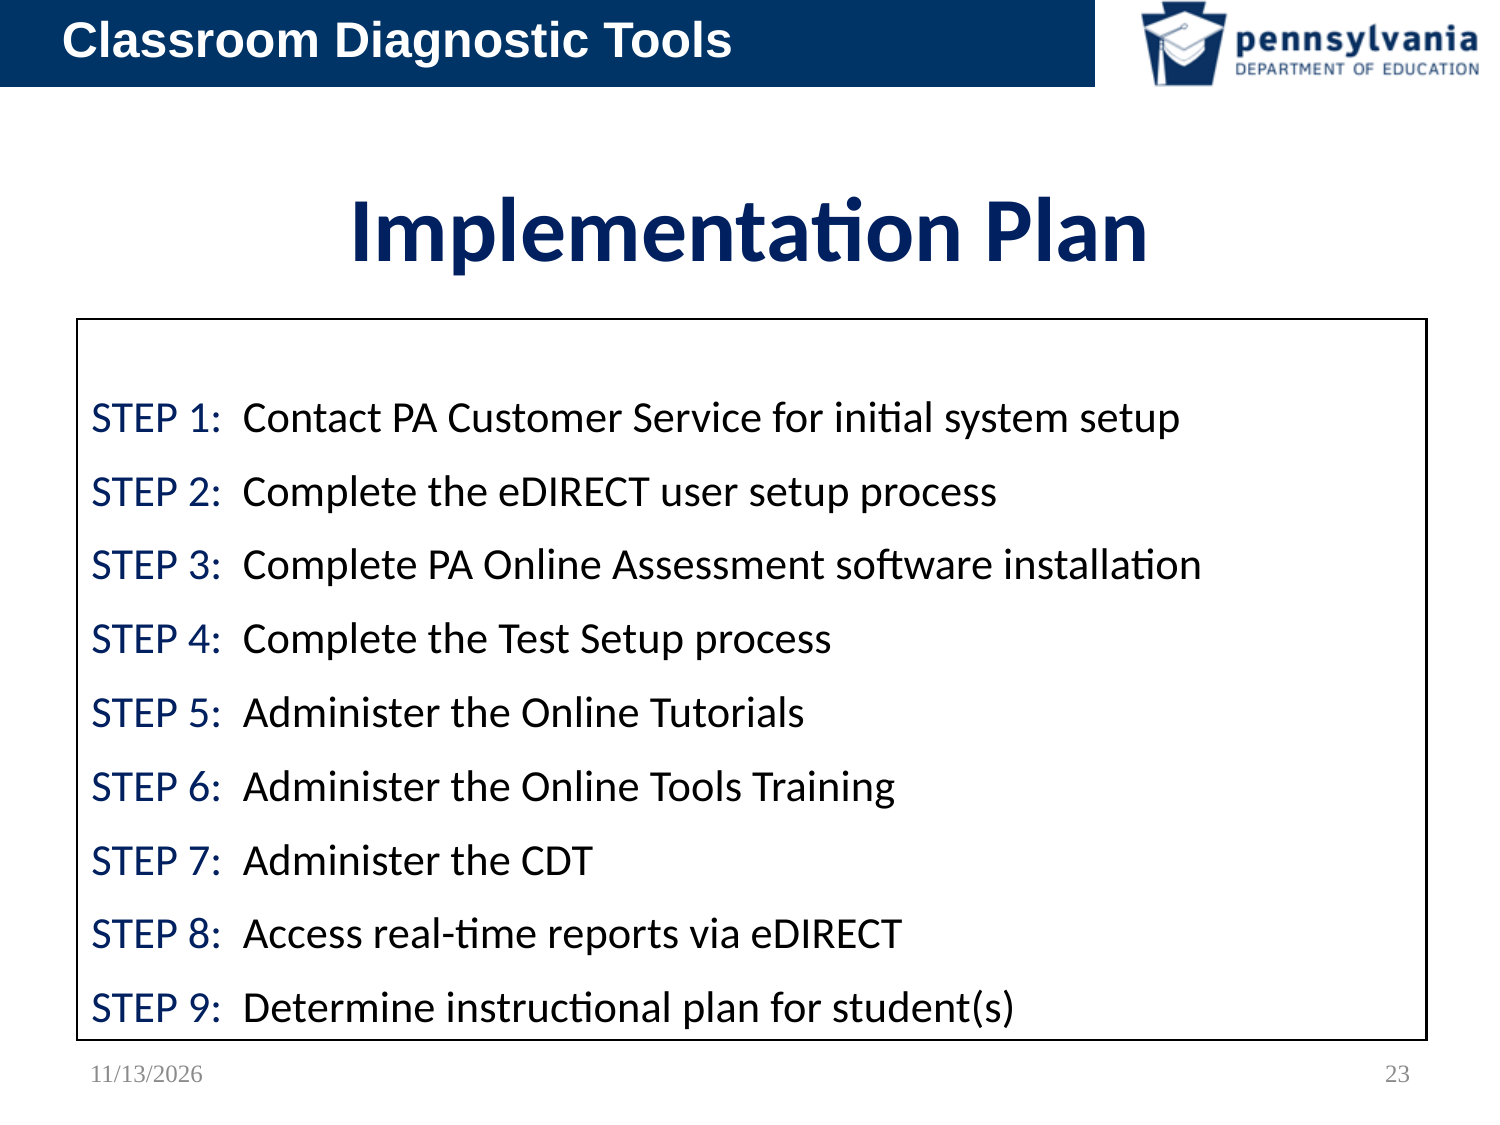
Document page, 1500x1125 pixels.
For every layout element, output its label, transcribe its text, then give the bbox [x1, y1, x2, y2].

title Implementation Plan [74, 130, 1426, 319]
picture [1134, 0, 1485, 90]
slide_number 23 [1074, 1042, 1425, 1103]
list STEP 1: Contact PA Customer Service for initial system setup STEP 2: Complete the eDIRECT user setup process STEP 3: Complete PA Online Assessment software installation STEP 4: Complete the Test Setup process STEP 5: Administer the Online Tutorials STEP 6: Administer the Online Tools Training STEP 7: Administer the CDT STEP 8: Access real-time reports via eDIRECT STEP 9: Determine instructional plan for student(s) [76, 318, 1427, 1041]
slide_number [75, 1042, 425, 1103]
